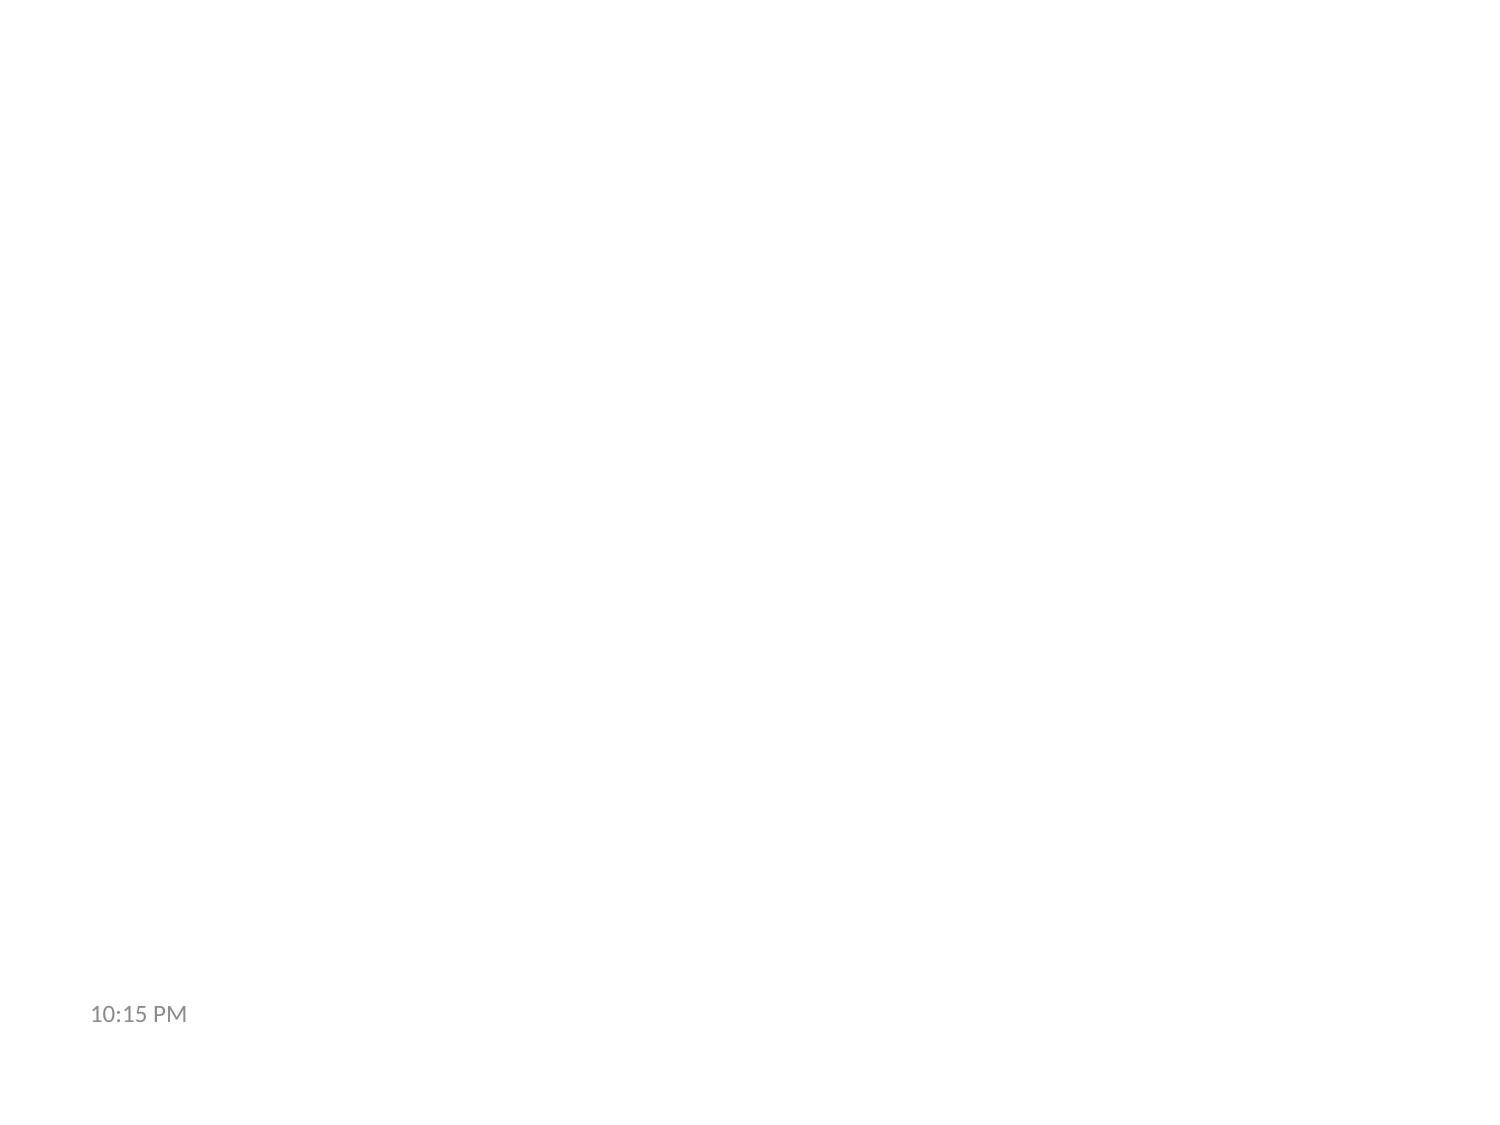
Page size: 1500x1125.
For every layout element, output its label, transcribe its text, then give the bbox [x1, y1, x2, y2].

text_box 3:35 PM [75, 982, 425, 1043]
